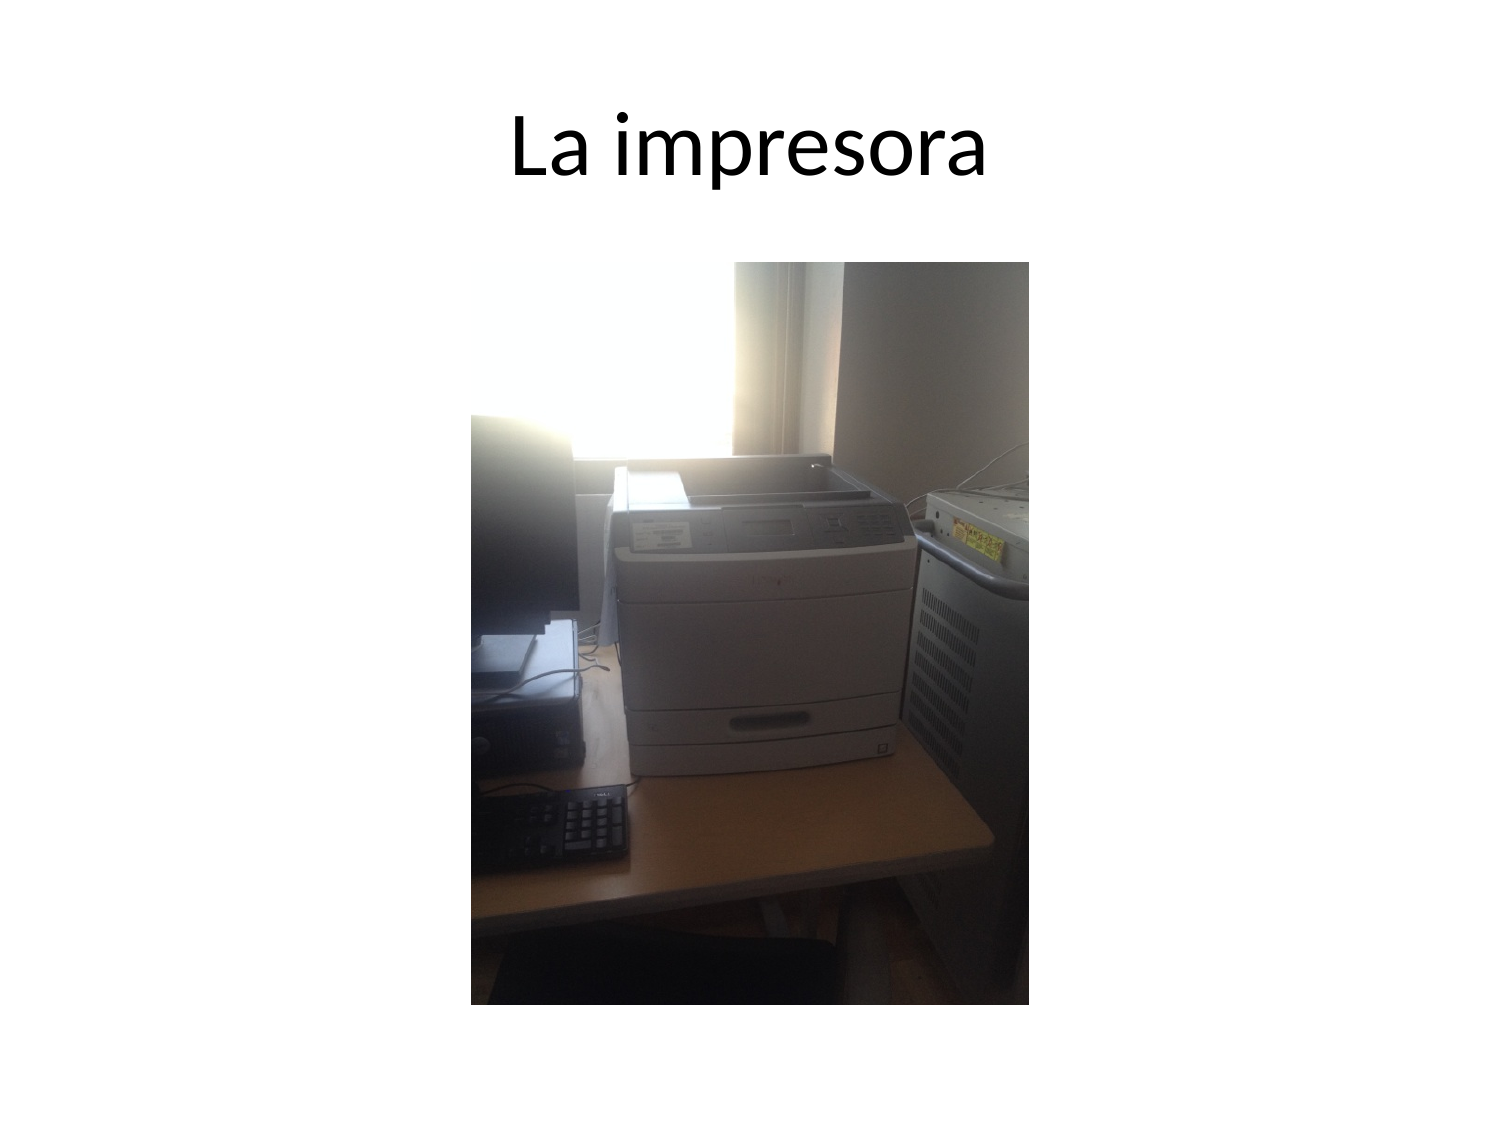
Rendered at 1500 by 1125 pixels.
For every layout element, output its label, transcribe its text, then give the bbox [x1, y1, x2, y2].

title La impresora [75, 45, 1425, 233]
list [74, 262, 1426, 1006]
